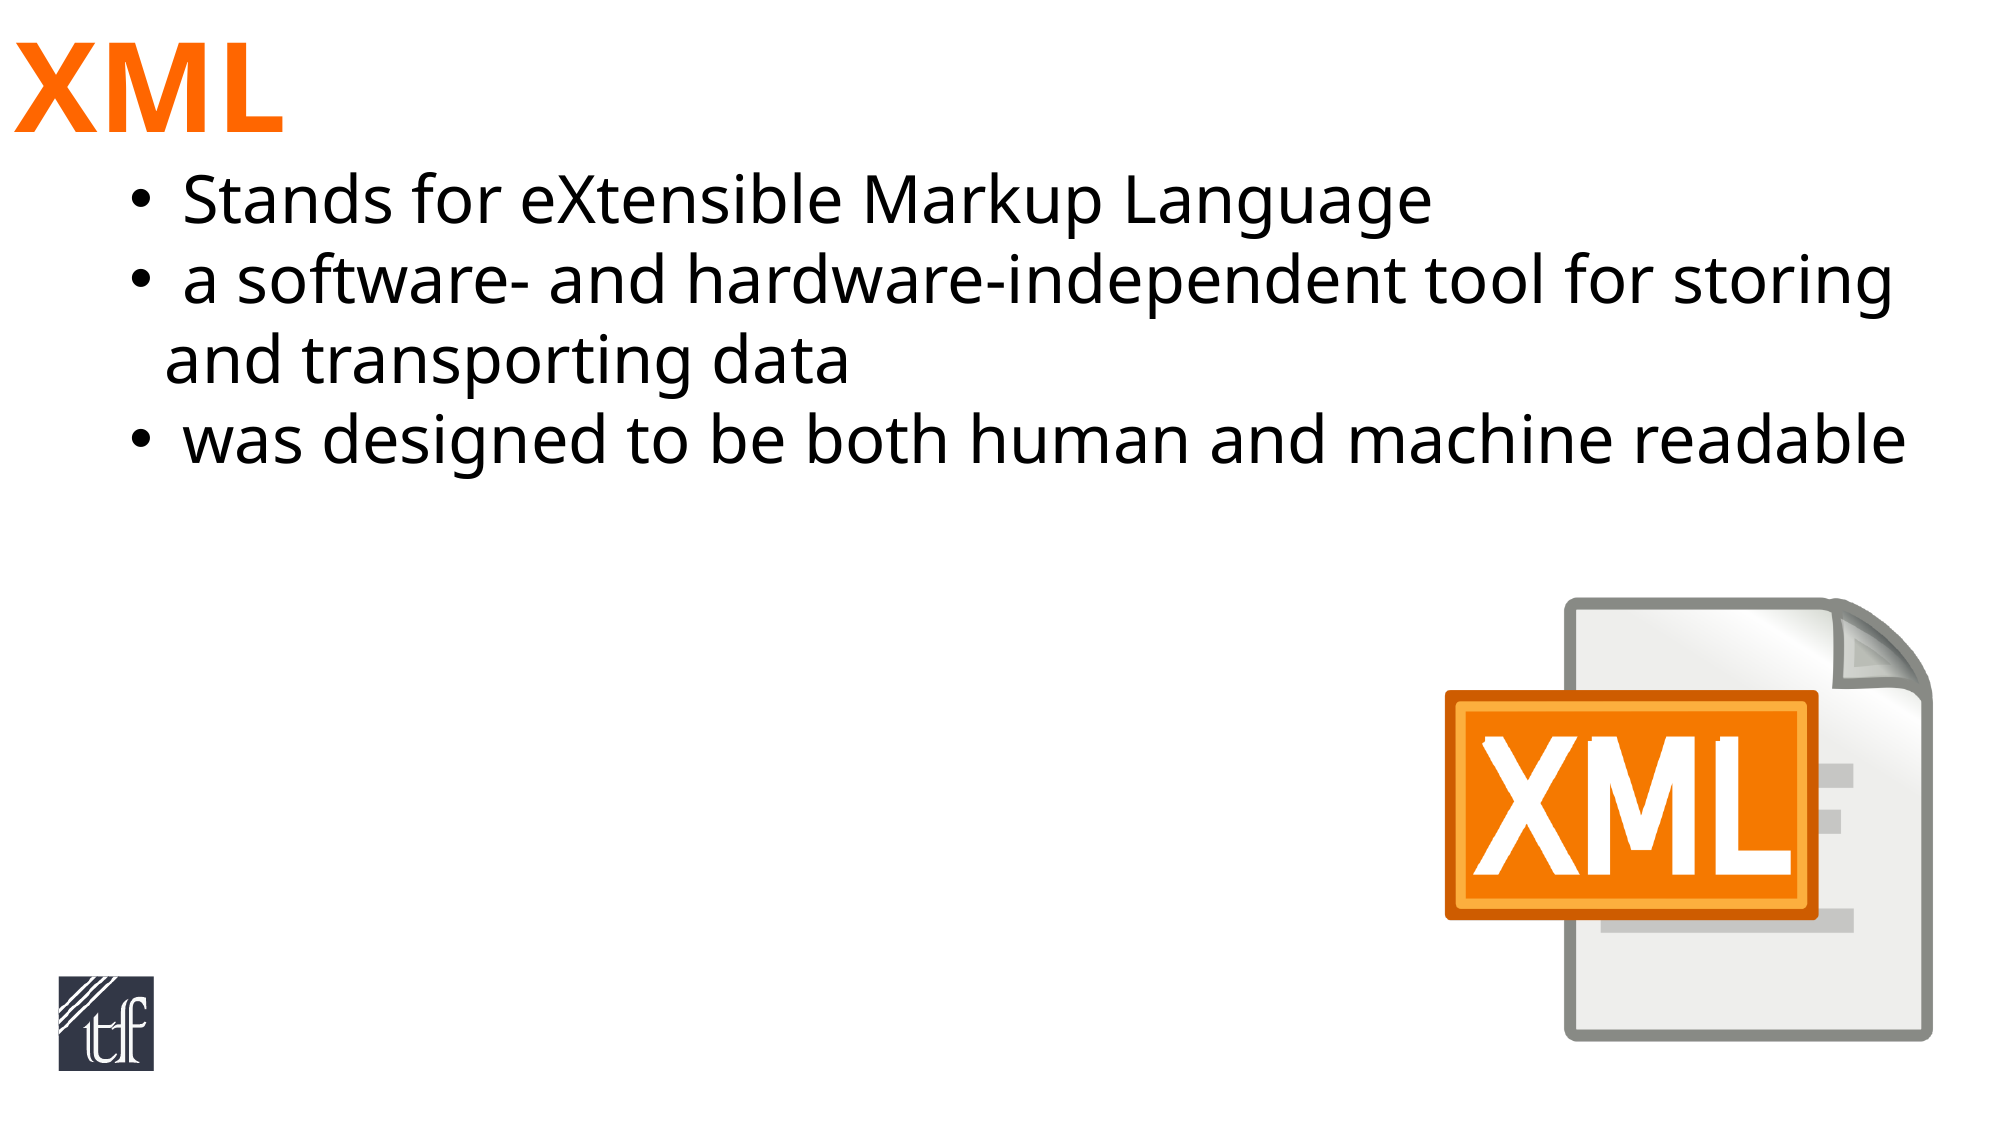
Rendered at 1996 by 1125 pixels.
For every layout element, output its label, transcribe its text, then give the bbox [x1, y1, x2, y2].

picture [1434, 587, 1941, 1052]
picture [47, 962, 155, 1072]
text_box XML Stands for eXtensible Markup Language a software- and hardware-independent tool for storing and transporting data was designed to be both human and machine readable [0, 0, 1996, 485]
